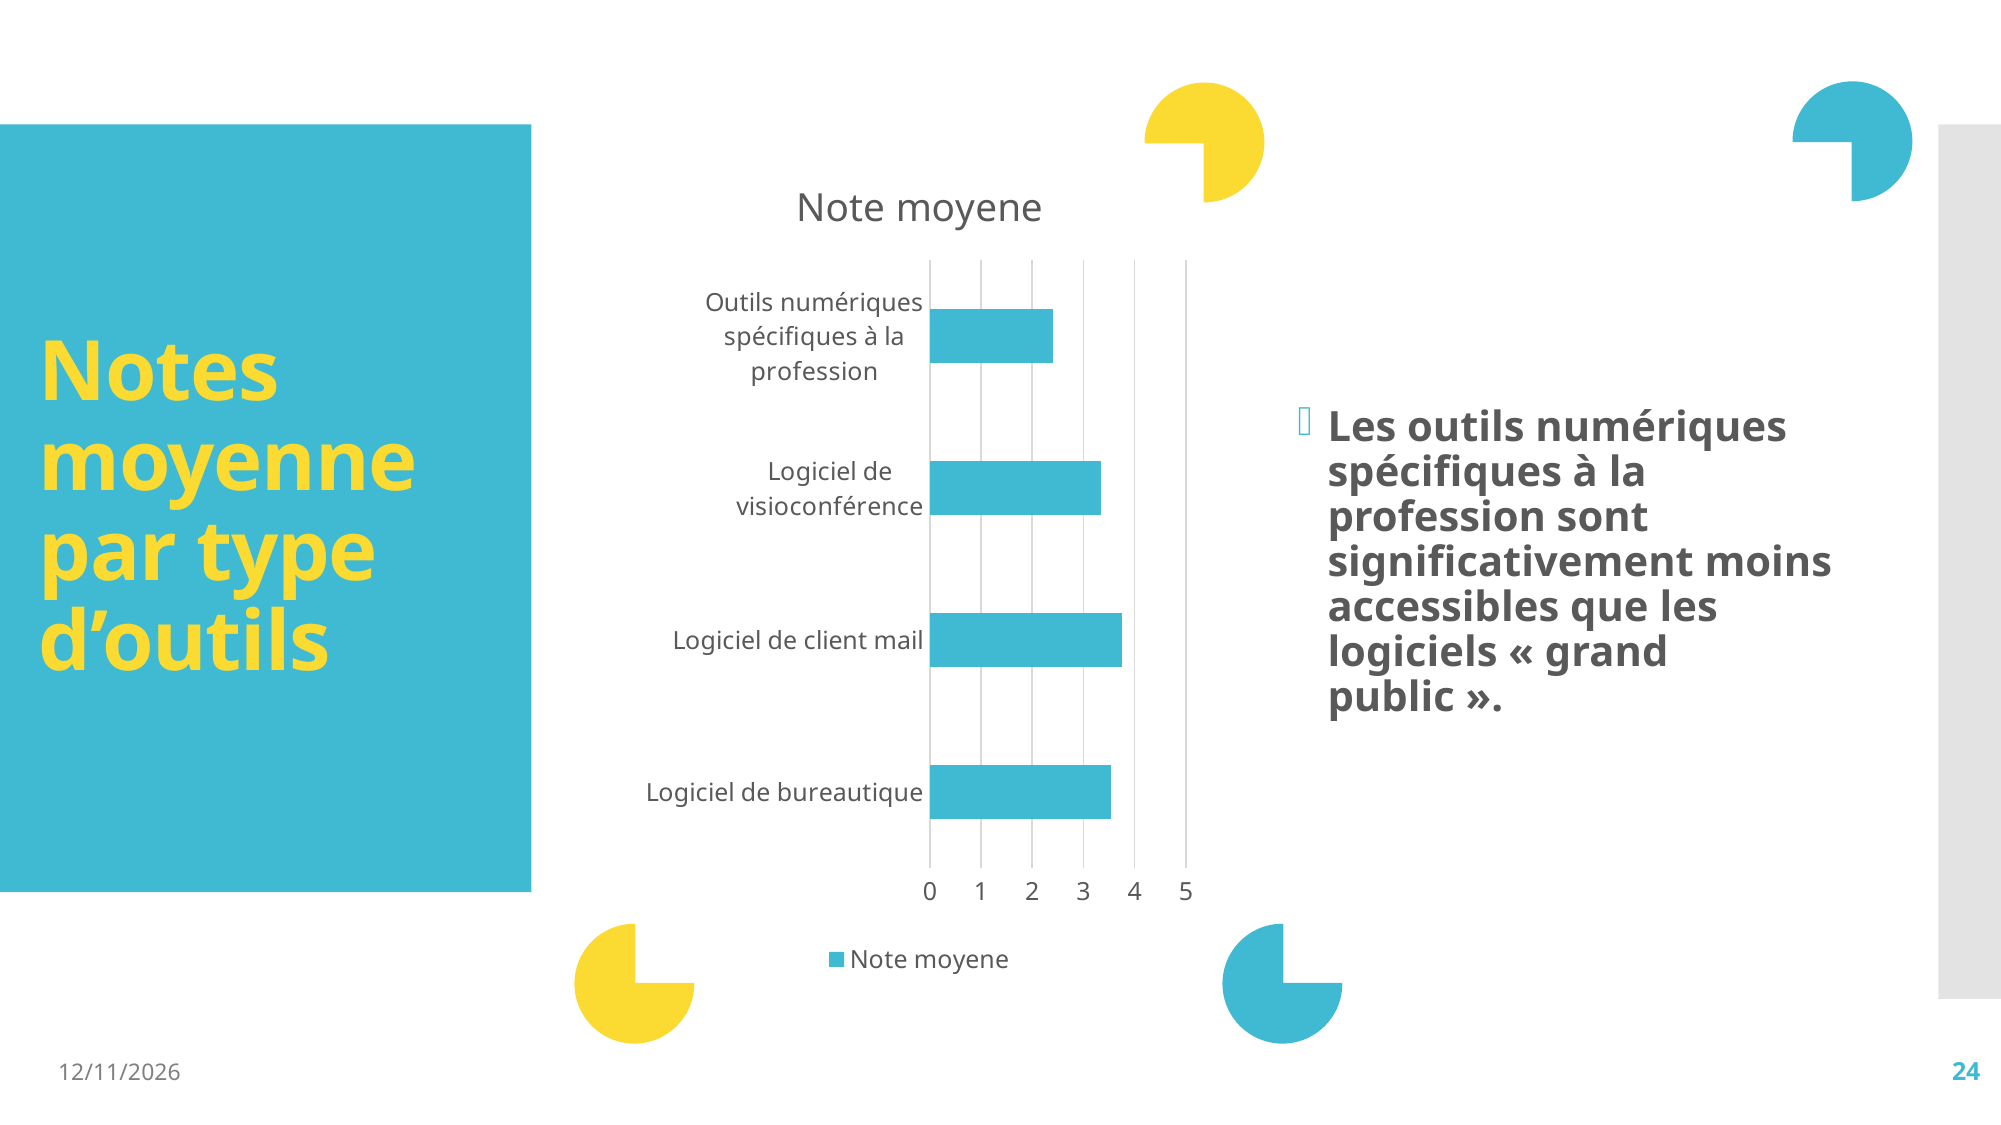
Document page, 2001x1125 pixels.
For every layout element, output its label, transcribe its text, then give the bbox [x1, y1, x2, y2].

slide_number 24 [1744, 1042, 1996, 1103]
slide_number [43, 1042, 493, 1103]
title Notes moyenne par type d’outils [23, 130, 508, 886]
chart [634, 142, 1205, 983]
list Les outils numériques spécifiques à la profession sont significativement moins accessibles que les logiciels « grand public ». [1282, 142, 1853, 983]
